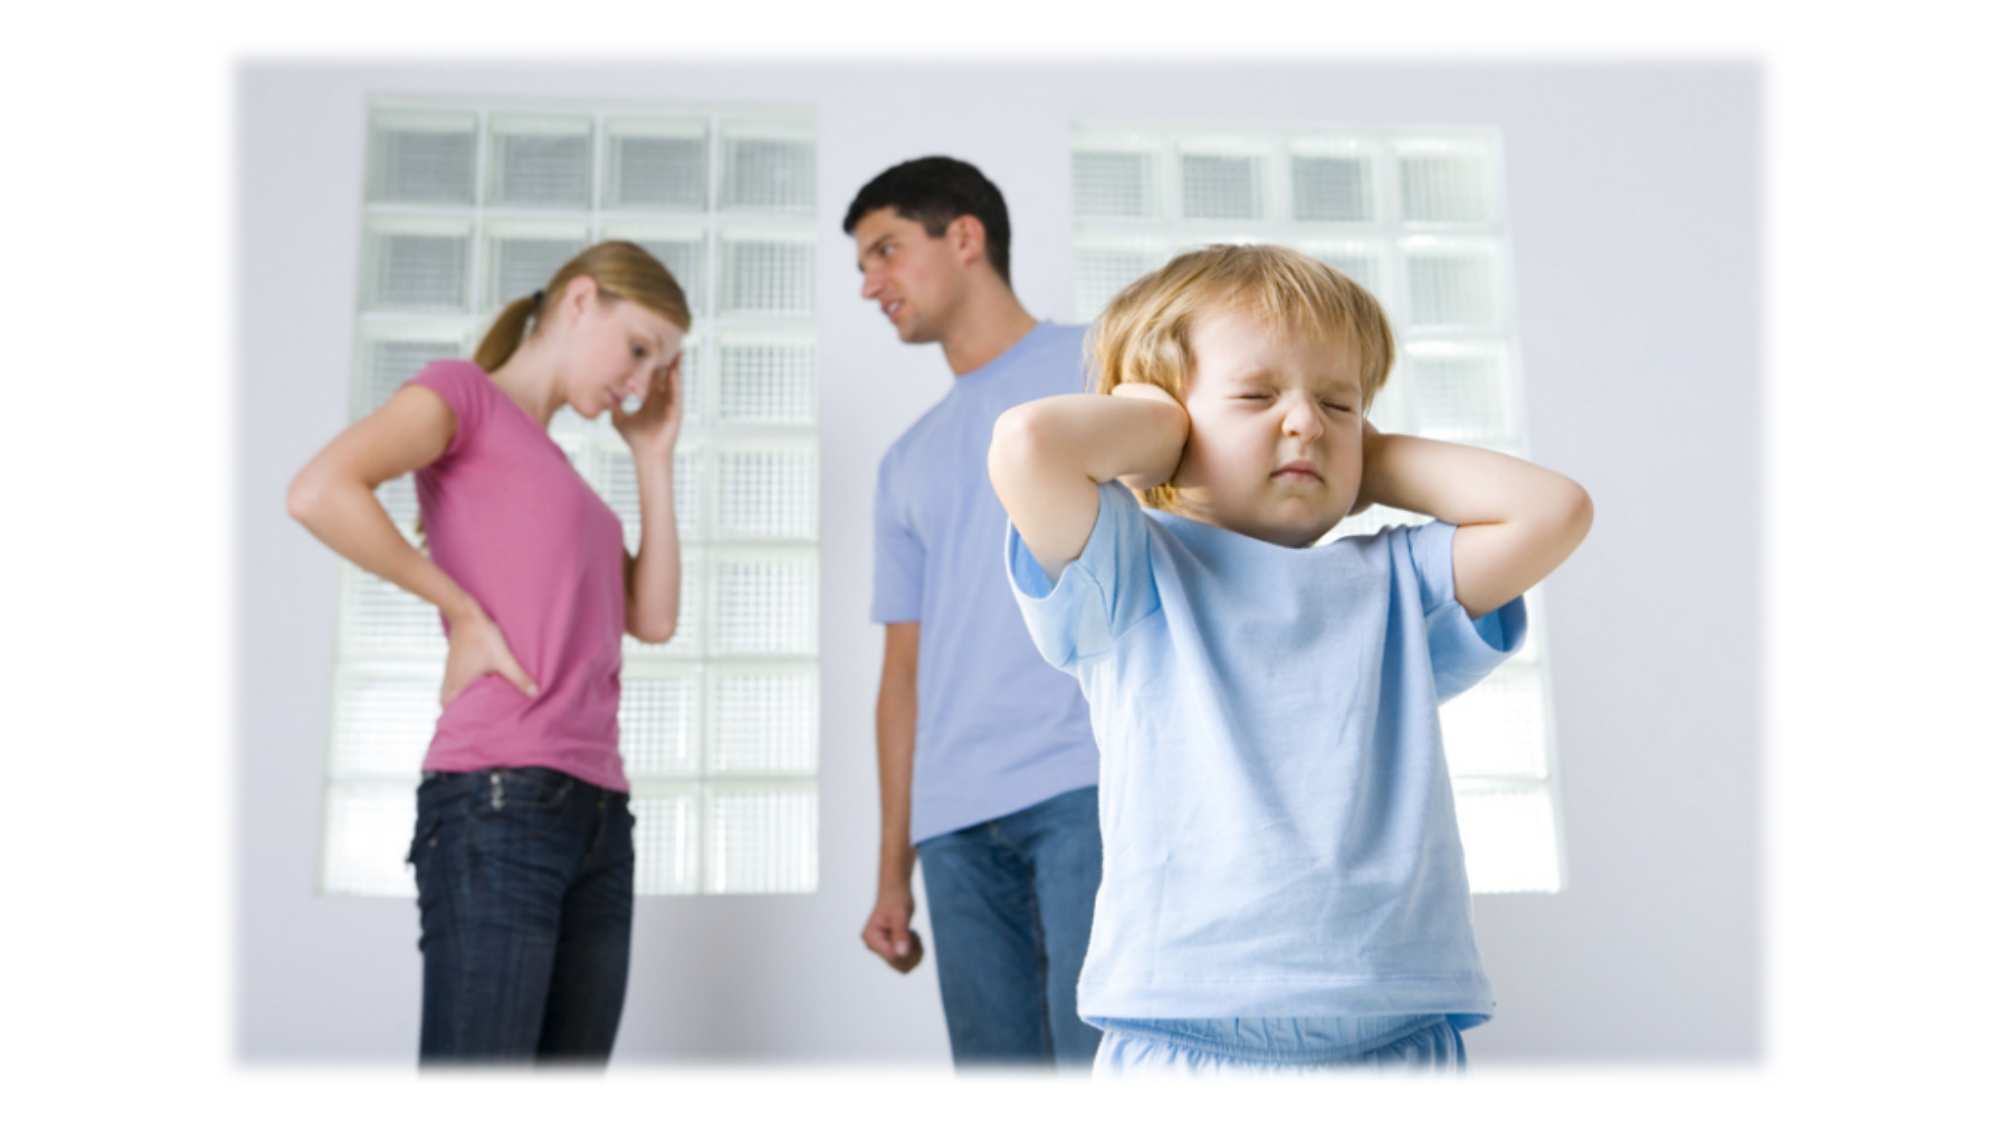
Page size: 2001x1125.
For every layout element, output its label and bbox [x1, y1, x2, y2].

picture [216, 40, 1784, 1085]
